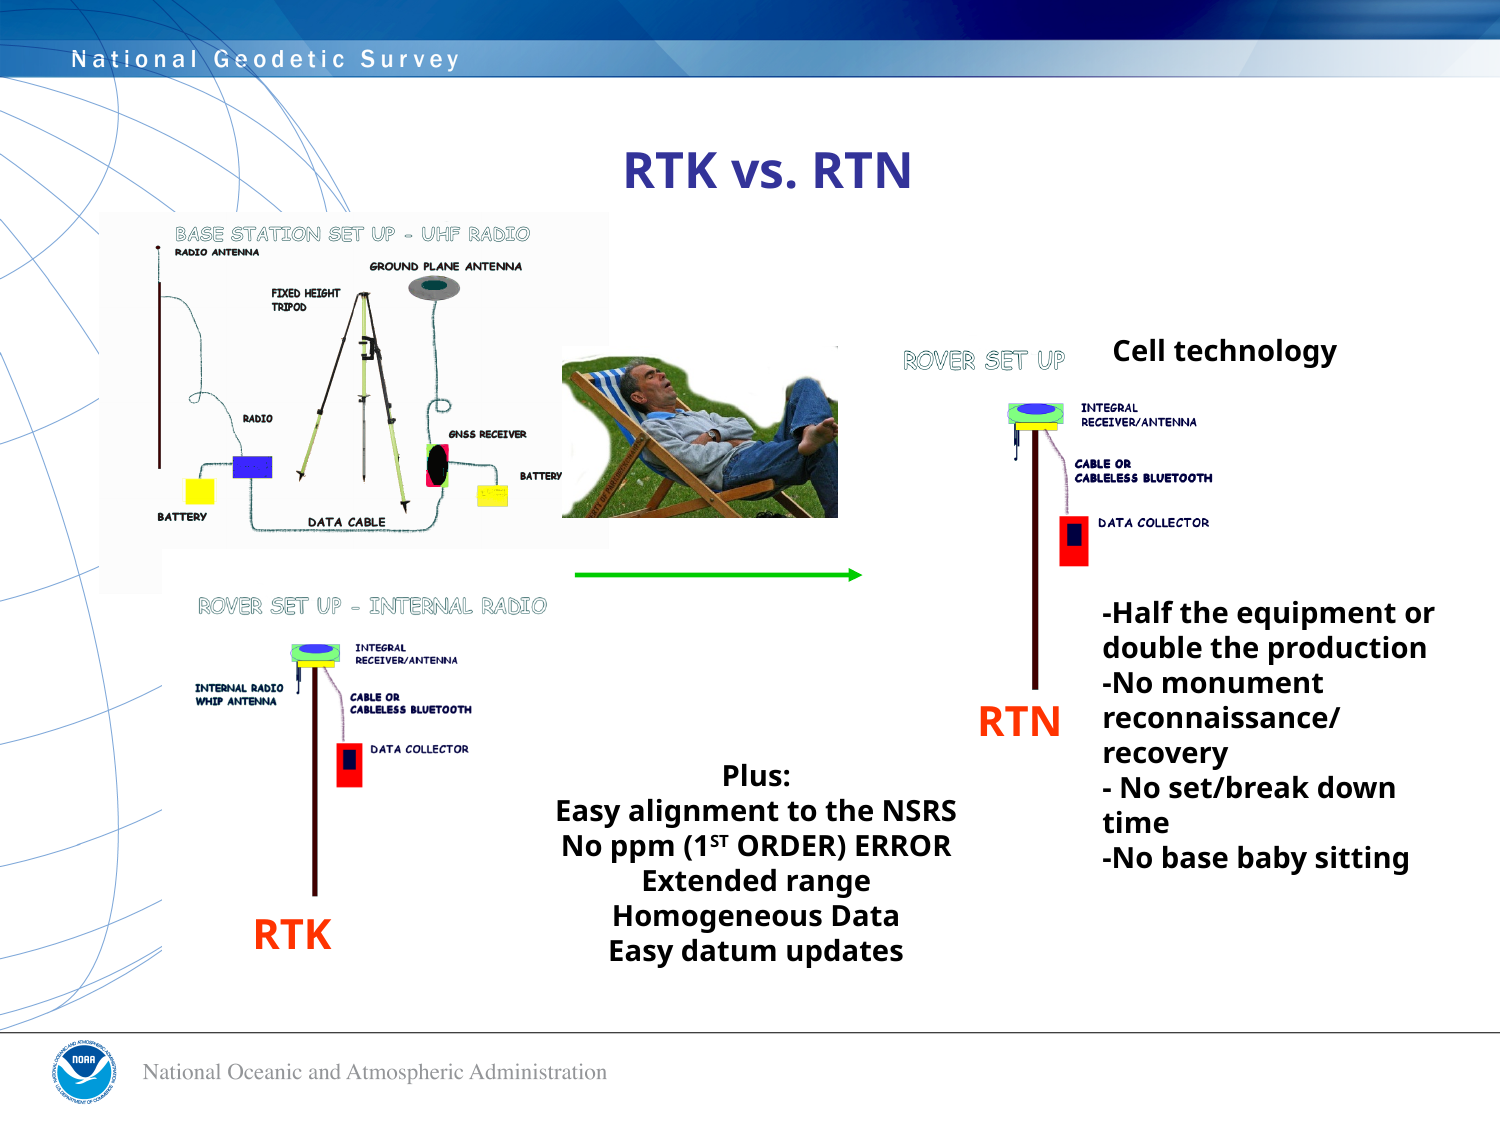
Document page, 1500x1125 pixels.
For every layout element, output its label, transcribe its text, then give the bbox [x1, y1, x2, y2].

title RTK vs. RTN [75, 75, 1463, 263]
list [162, 549, 701, 954]
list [862, 296, 1472, 754]
picture [0, 0, 1500, 1125]
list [99, 212, 609, 594]
text_box Plus: Easy alignment to the NSRS No ppm (1ST ORDER) ERROR Extended range Homogeneous Data Easy datum updates [487, 749, 1025, 975]
text_box -Half the equipment or double the production -No monument reconnaissance/ recovery - No set/break down time -No base baby sitting [1087, 763, 1463, 882]
text_box [704, 568, 857, 582]
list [562, 346, 838, 519]
